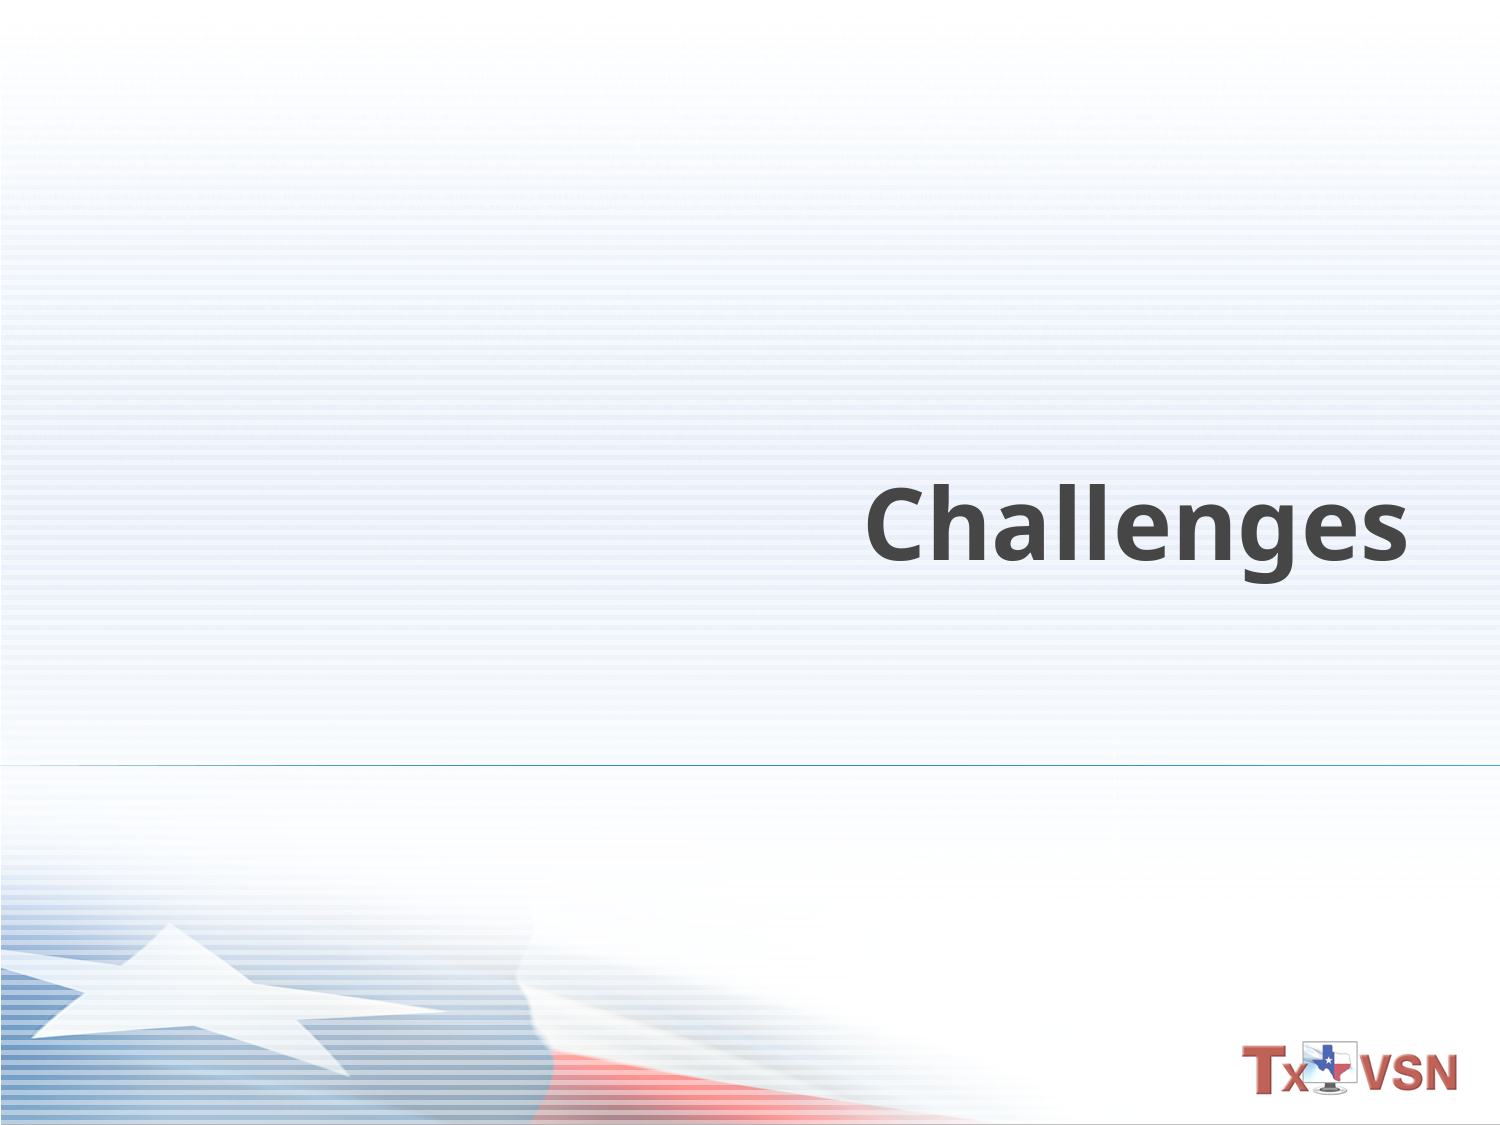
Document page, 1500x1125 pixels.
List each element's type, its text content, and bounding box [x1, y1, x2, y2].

title Challenges [187, 287, 1425, 588]
picture [0, 0, 1500, 1125]
